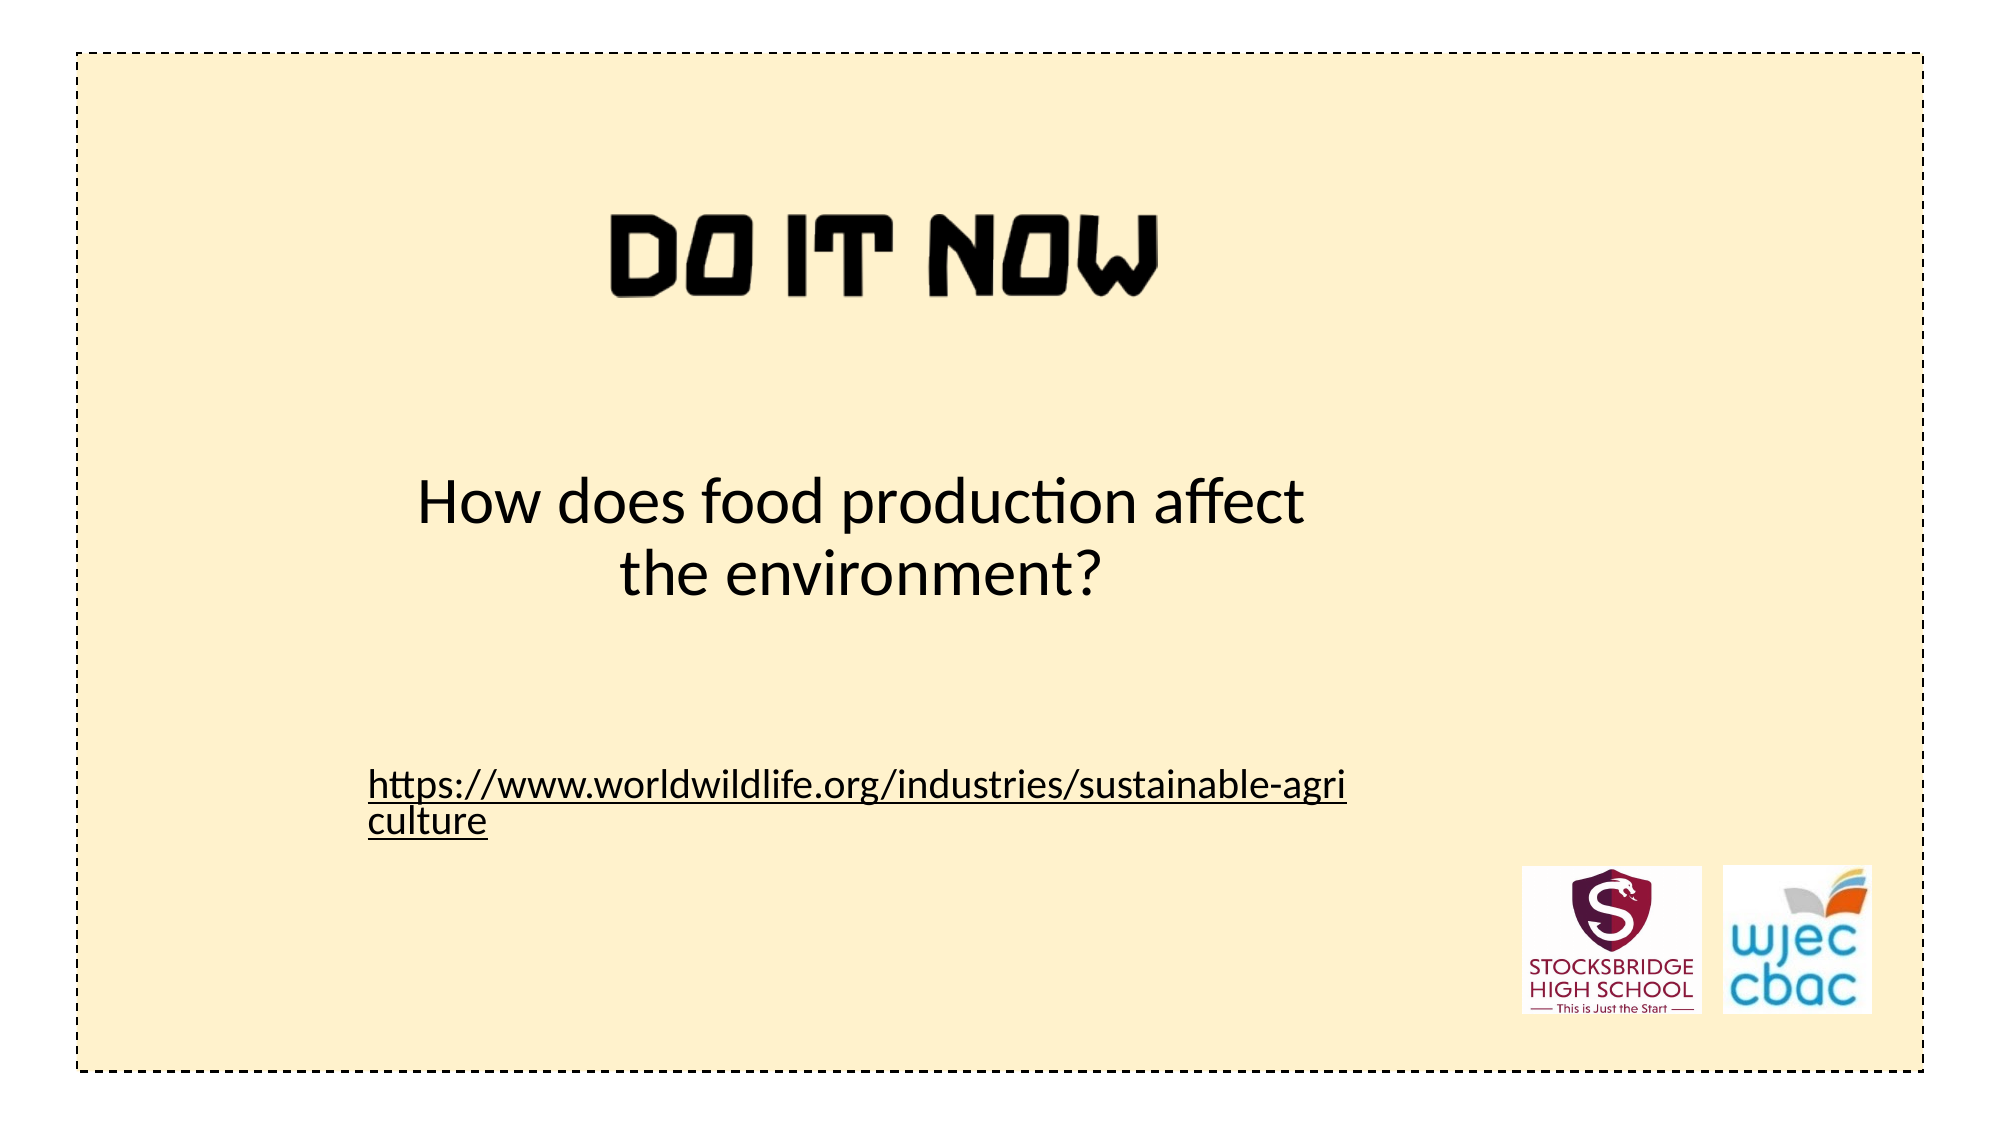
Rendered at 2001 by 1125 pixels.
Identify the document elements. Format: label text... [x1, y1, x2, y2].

picture [1522, 866, 1702, 1014]
picture [610, 214, 1158, 298]
text_box [76, 52, 1924, 1073]
picture [1723, 865, 1872, 1014]
list How does food production affect the environment? https://www.worldwildlife.org/industries/sustainable-agriculture [352, 458, 1373, 884]
